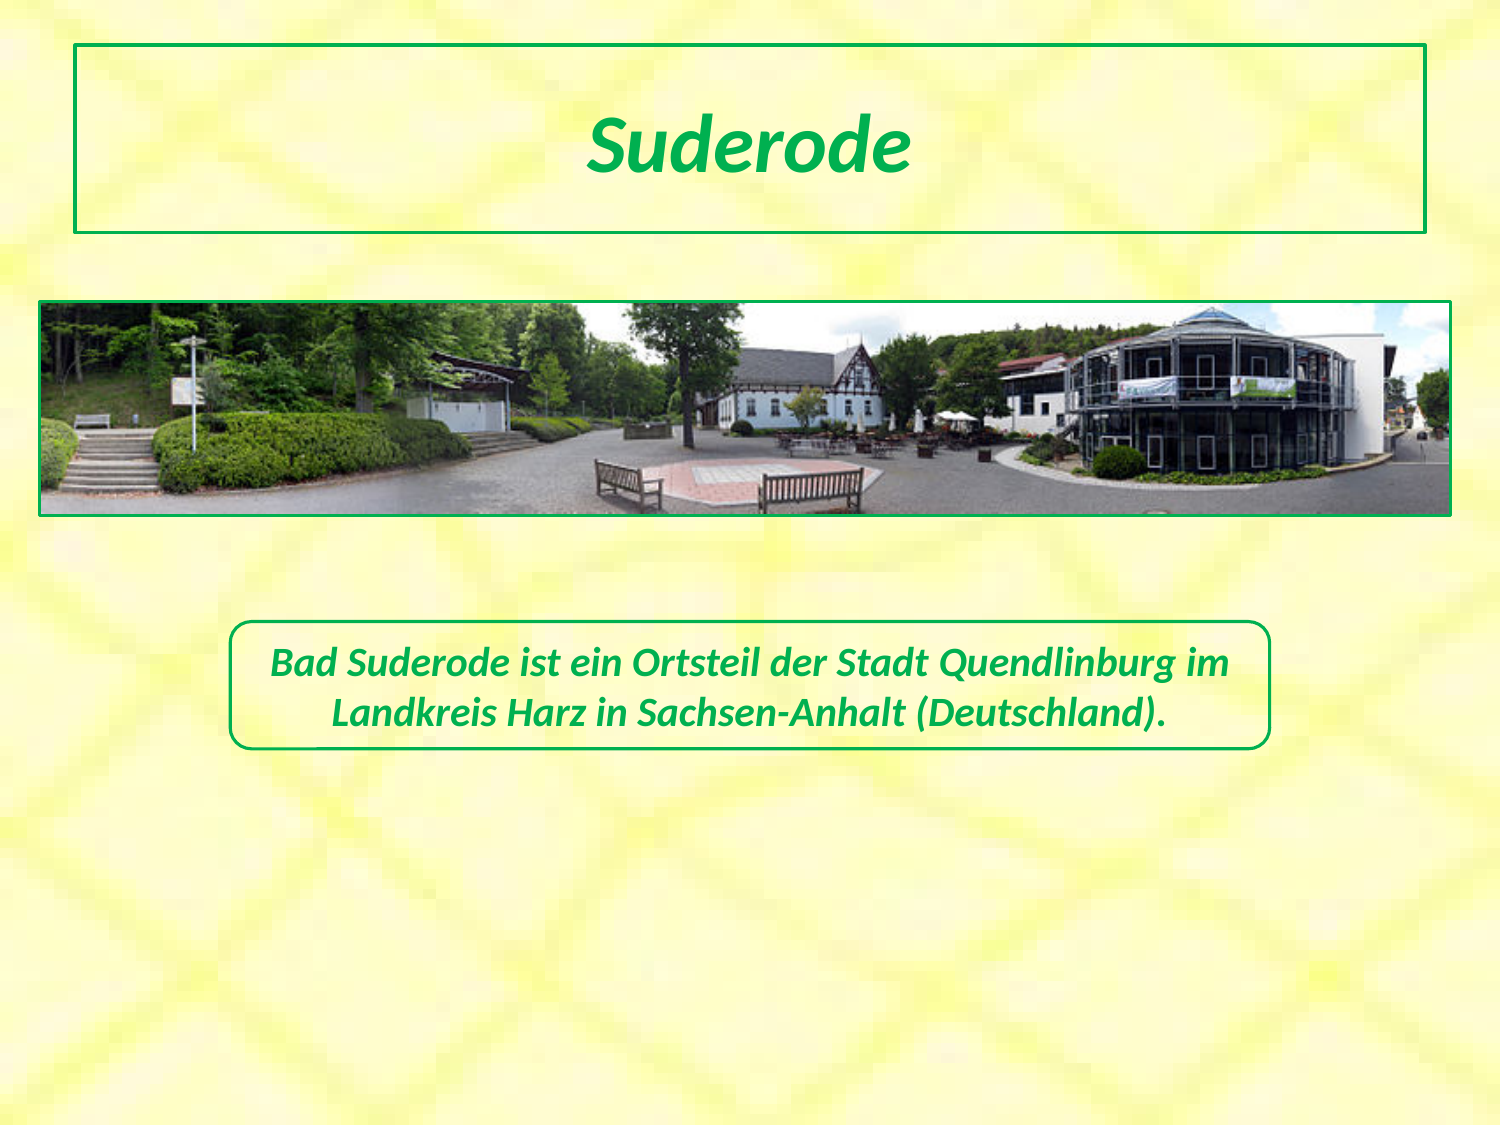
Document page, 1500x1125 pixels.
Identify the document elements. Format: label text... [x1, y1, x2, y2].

picture [0, 0, 1500, 1125]
text_box Bad Suderode ist ein Ortsteil der Stadt Quendlinburg im Landkreis Harz in Sachsen-Anhalt (Deutschland). [230, 621, 1270, 749]
title Suderode [75, 45, 1425, 233]
